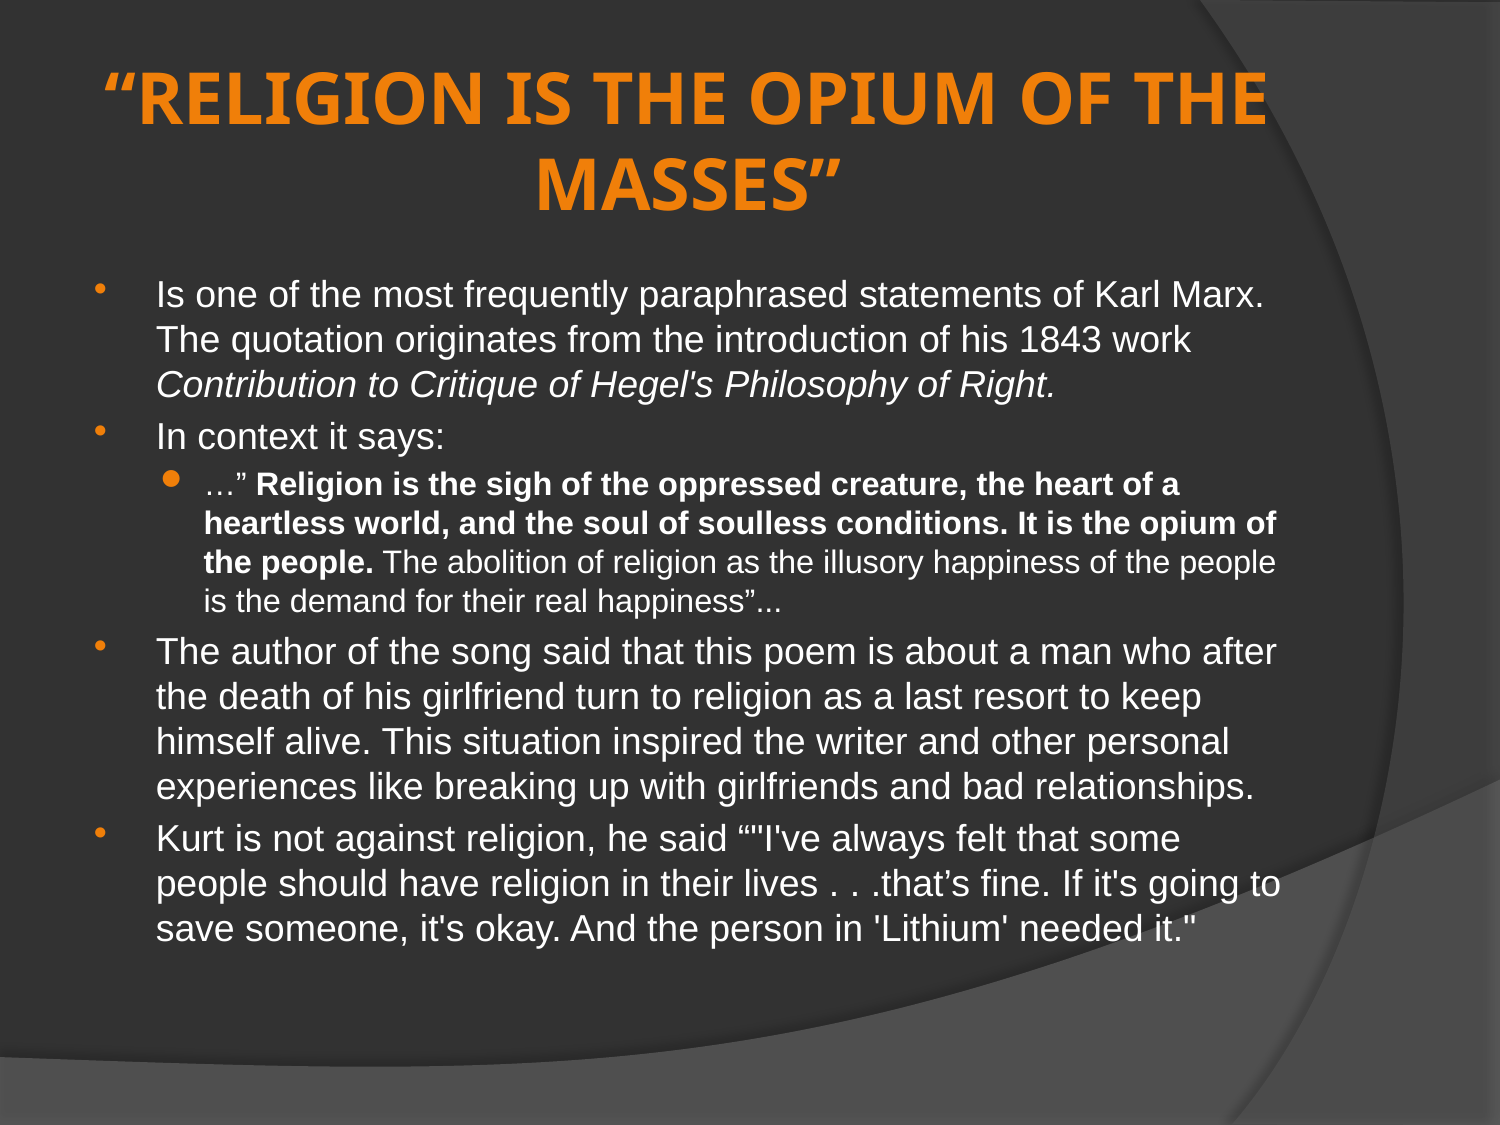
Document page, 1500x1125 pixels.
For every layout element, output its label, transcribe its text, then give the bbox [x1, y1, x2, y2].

title “Religion is the Opium of the Masses” [75, 45, 1300, 233]
list Is one of the most frequently paraphrased statements of Karl Marx. The quotation originates from the introduction of his 1843 work Contribution to Critique of Hegel's Philosophy of Right. In context it says: …” Religion is the sigh of the oppressed creature, the heart of a heartless world, and the soul of soulless conditions. It is the opium of the people. The abolition of religion as the illusory happiness of the people is the demand for their real happiness”... The author of the song said that this poem is about a man who after the death of his girlfriend turn to religion as a last resort to keep himself alive. This situation inspired the writer and other personal experiences like breaking up with girlfriends and bad relationships. Kurt is not against religion, he said “"I've always felt that some people should have religion in their lives . . .that’s fine. If it's going to save someone, it's okay. And the person in 'Lithium' needed it." [75, 262, 1300, 1005]
